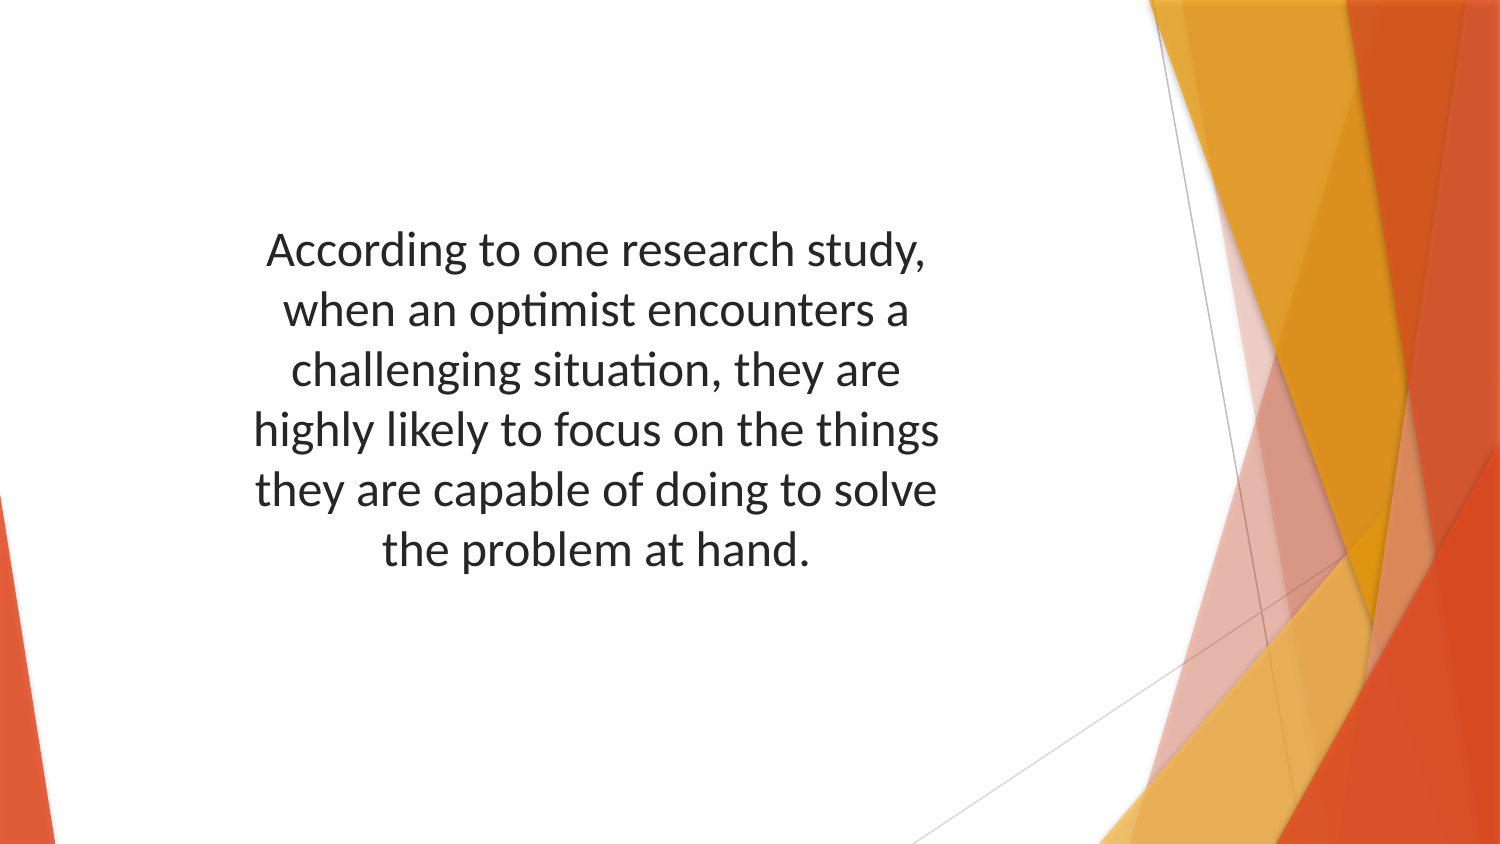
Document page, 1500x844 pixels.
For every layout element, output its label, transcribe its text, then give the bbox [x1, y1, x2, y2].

list According to one research study, when an optimist encounters a challenging situation, they are highly likely to focus on the things they are capable of doing to solve the problem at hand. [218, 209, 975, 588]
